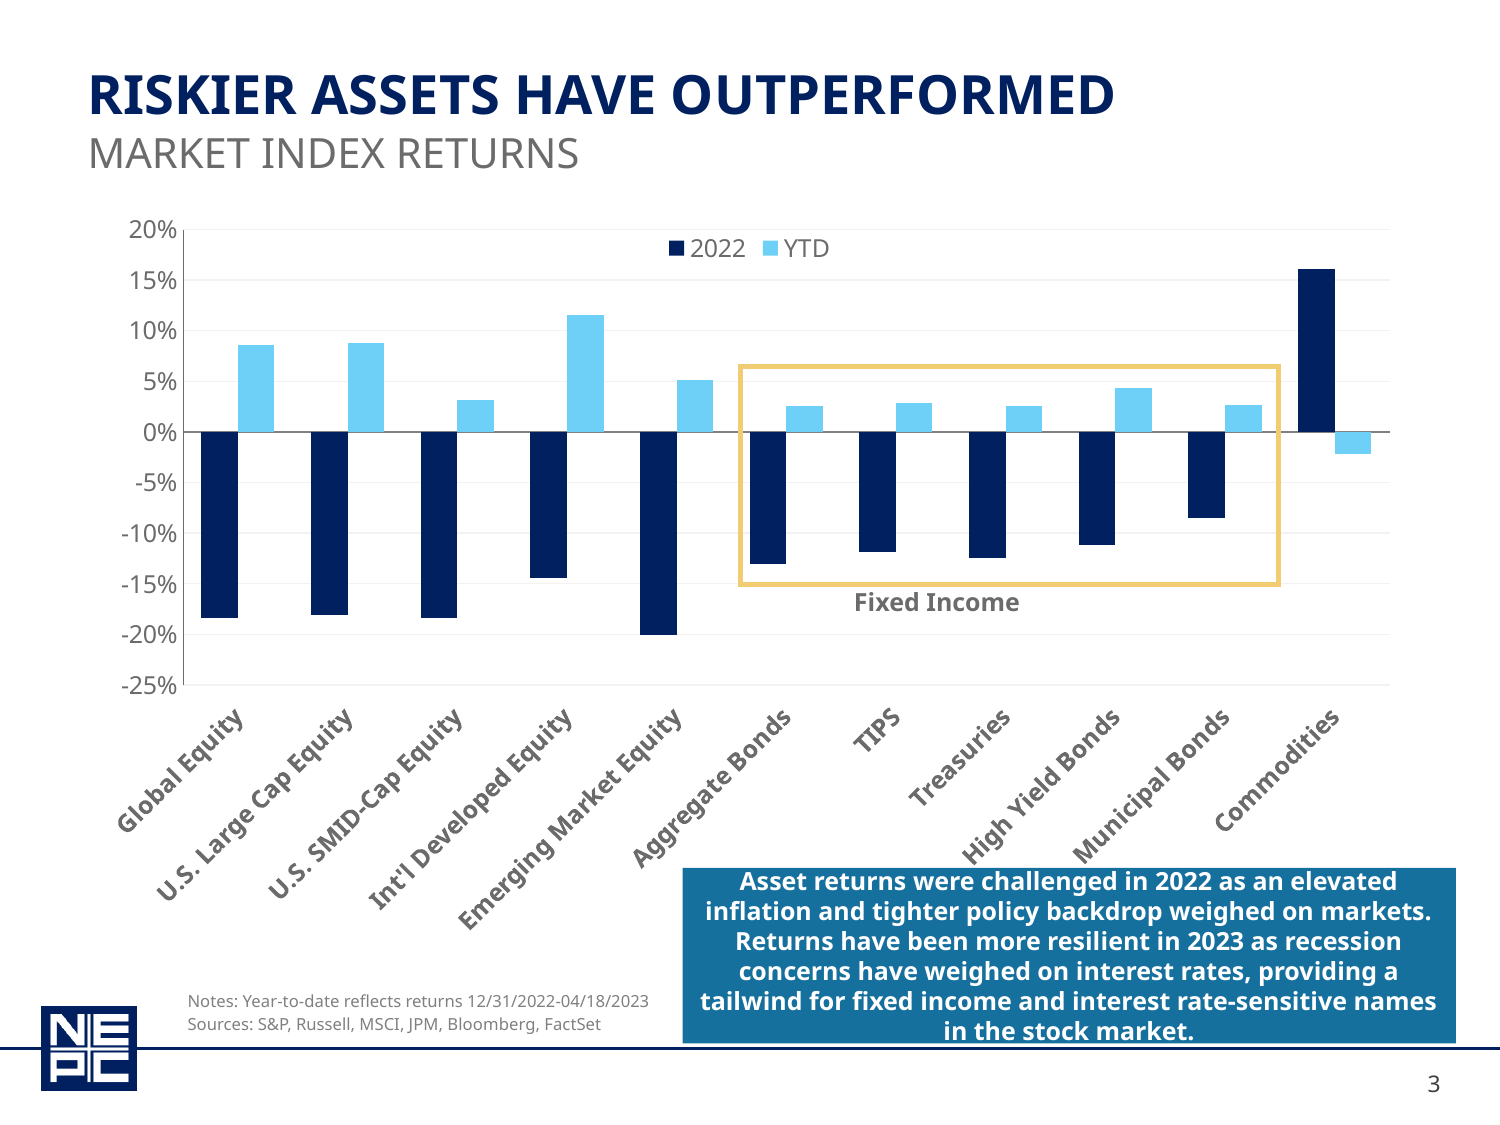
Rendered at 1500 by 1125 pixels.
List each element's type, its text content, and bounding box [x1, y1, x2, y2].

text_box Asset returns were challenged in 2022 as an elevated inflation and tighter policy backdrop weighed on markets. Returns have been more resilient in 2023 as recession concerns have weighed on interest rates, providing a tailwind for fixed income and interest rate-sensitive names in the stock market. [682, 867, 1457, 1044]
list Notes: Year-to-date reflects returns 12/31/2022-04/18/2023 Sources: S&P, Russell, MSCI, JPM, Bloomberg, FactSet [187, 963, 682, 1034]
picture [41, 1006, 137, 1091]
list Market Index Returns [87, 135, 1413, 212]
slide_number 3 [1321, 1073, 1456, 1109]
title Riskier assets have outperformed [87, 2, 1413, 126]
chart [87, 212, 1413, 938]
